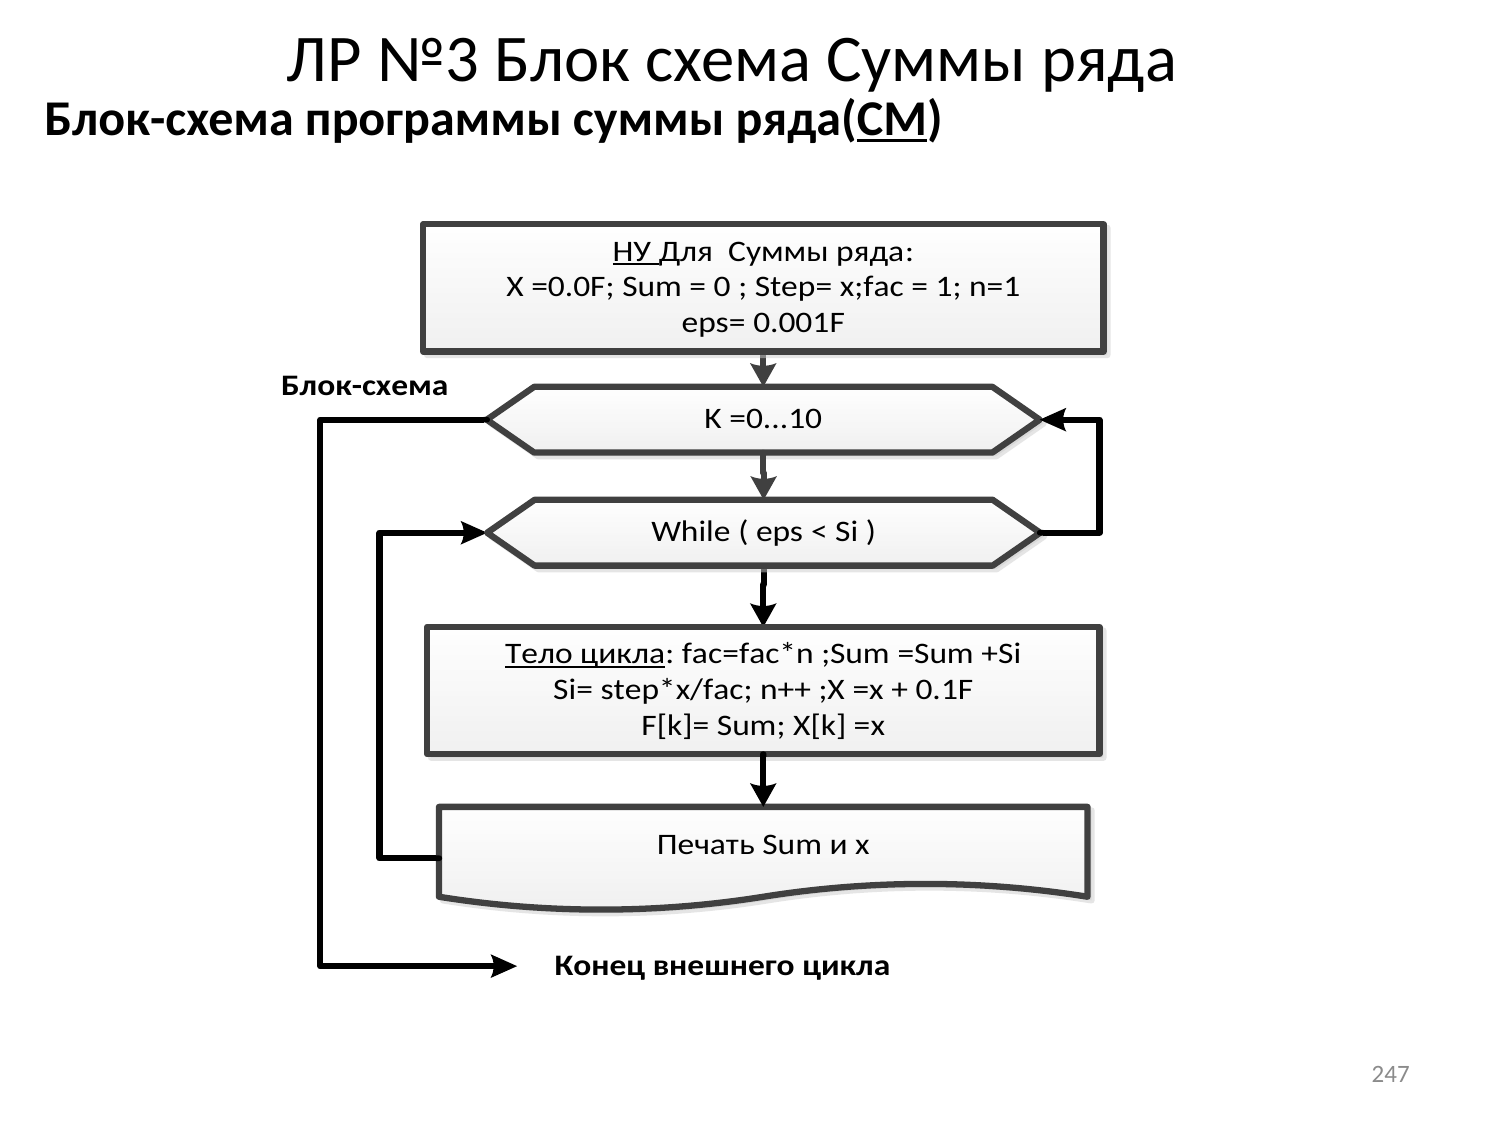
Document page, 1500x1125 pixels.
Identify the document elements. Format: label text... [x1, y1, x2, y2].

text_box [253, 207, 1282, 1012]
text_box Блок-схема программы суммы ряда(СМ) [29, 78, 1495, 965]
slide_number 247 [1074, 1042, 1425, 1103]
title ЛР №3 Блок схема Суммы ряда [159, 7, 1306, 78]
